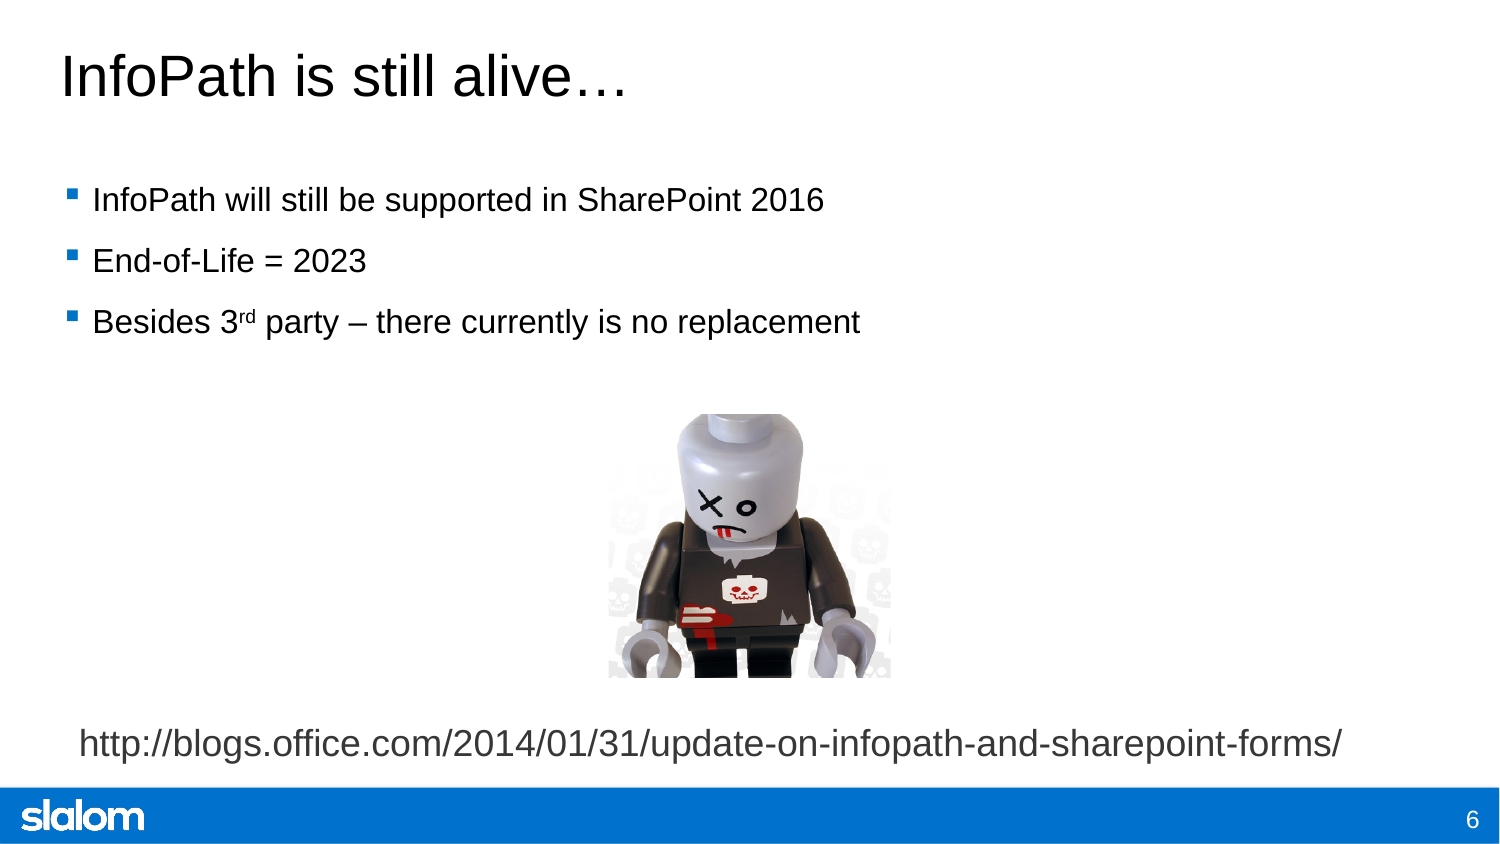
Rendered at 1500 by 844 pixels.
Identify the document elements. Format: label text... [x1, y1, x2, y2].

slide_number 6 [1144, 806, 1495, 831]
text_box http://blogs.office.com/2014/01/31/update-on-infopath-and-sharepoint-forms/ [64, 712, 1437, 772]
picture [608, 413, 891, 678]
title InfoPath is still alive… [38, 34, 1463, 118]
picture [21, 799, 144, 831]
list InfoPath will still be supported in SharePoint 2016 End-of-Life = 2023 Besides 3rd party – there currently is no replacement [64, 175, 1436, 350]
